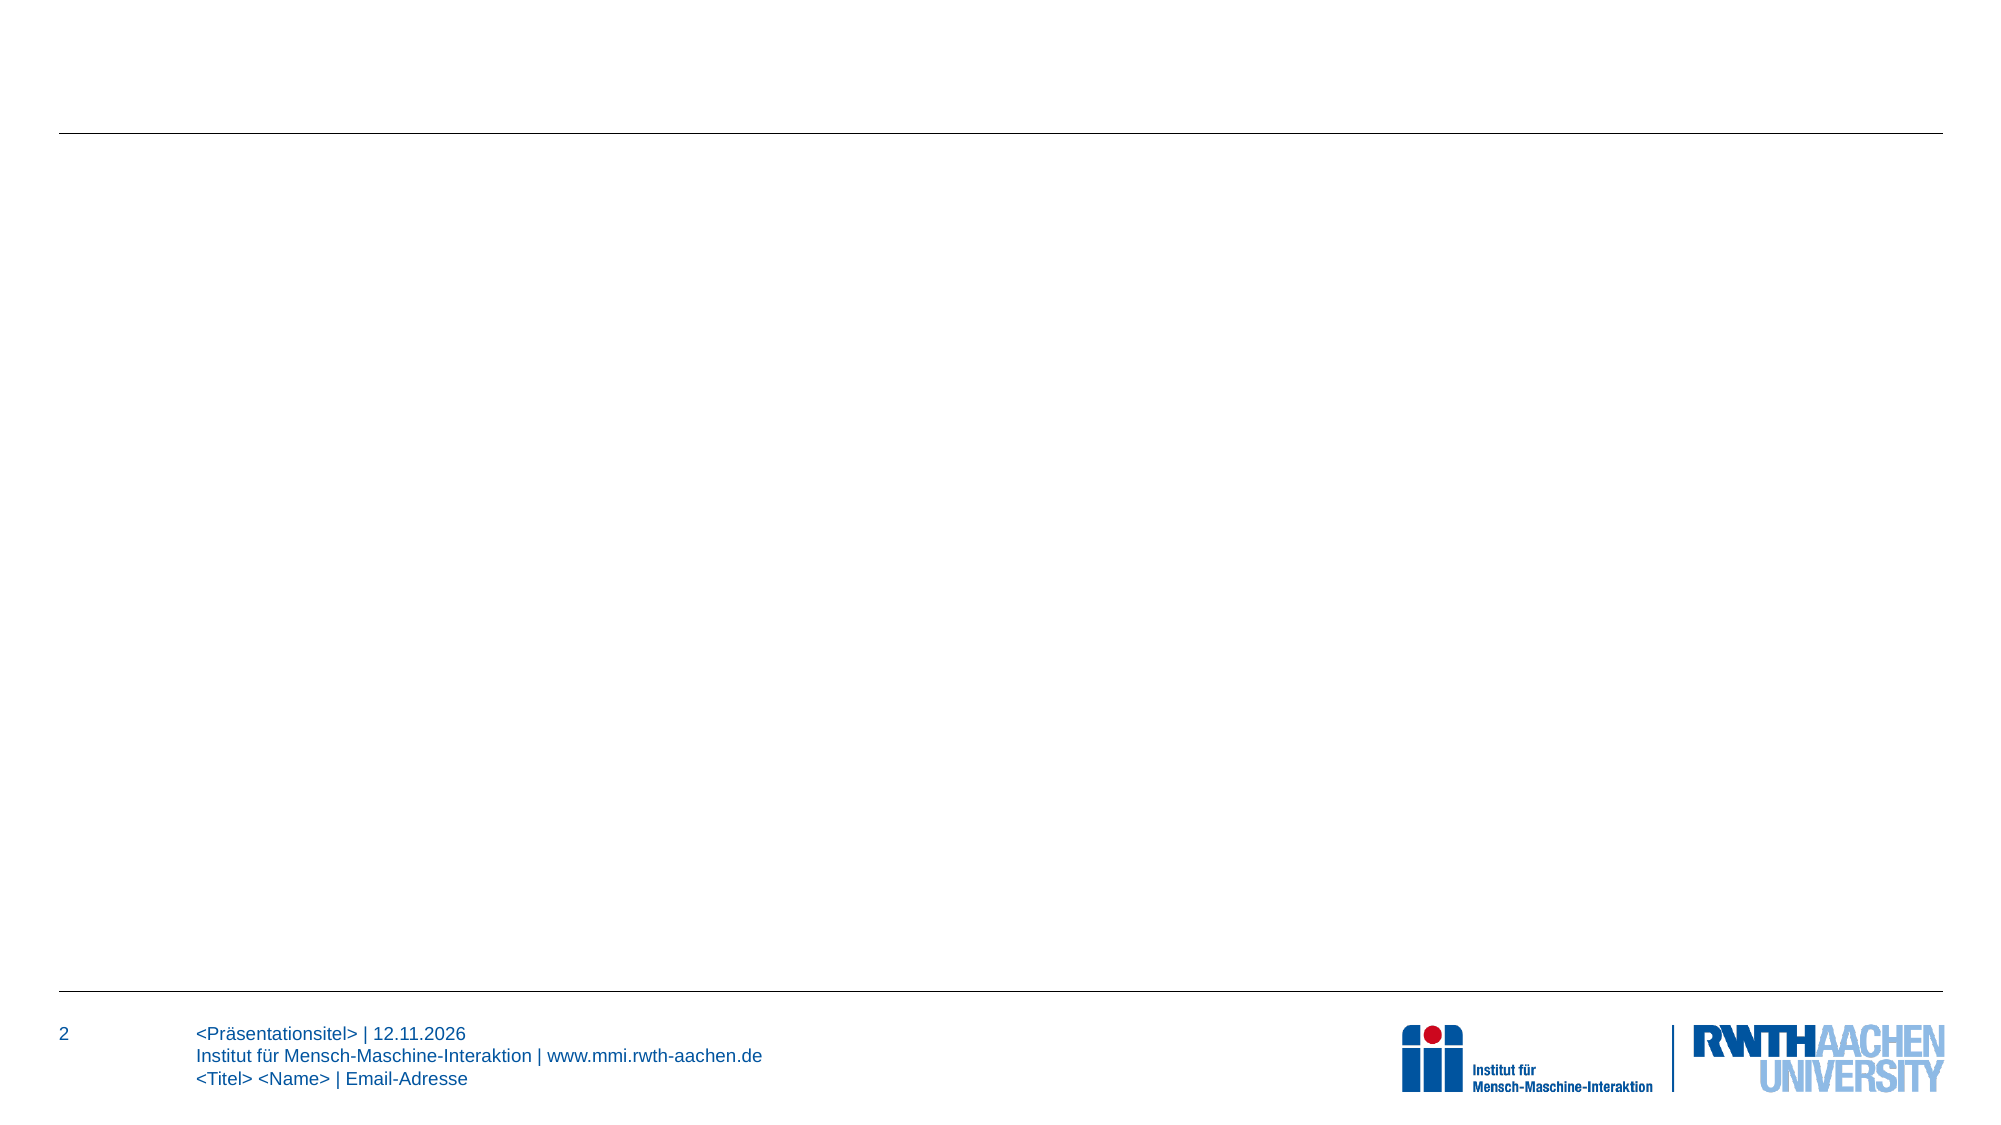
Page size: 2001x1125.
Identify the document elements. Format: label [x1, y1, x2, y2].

picture [1381, 991, 1965, 1125]
